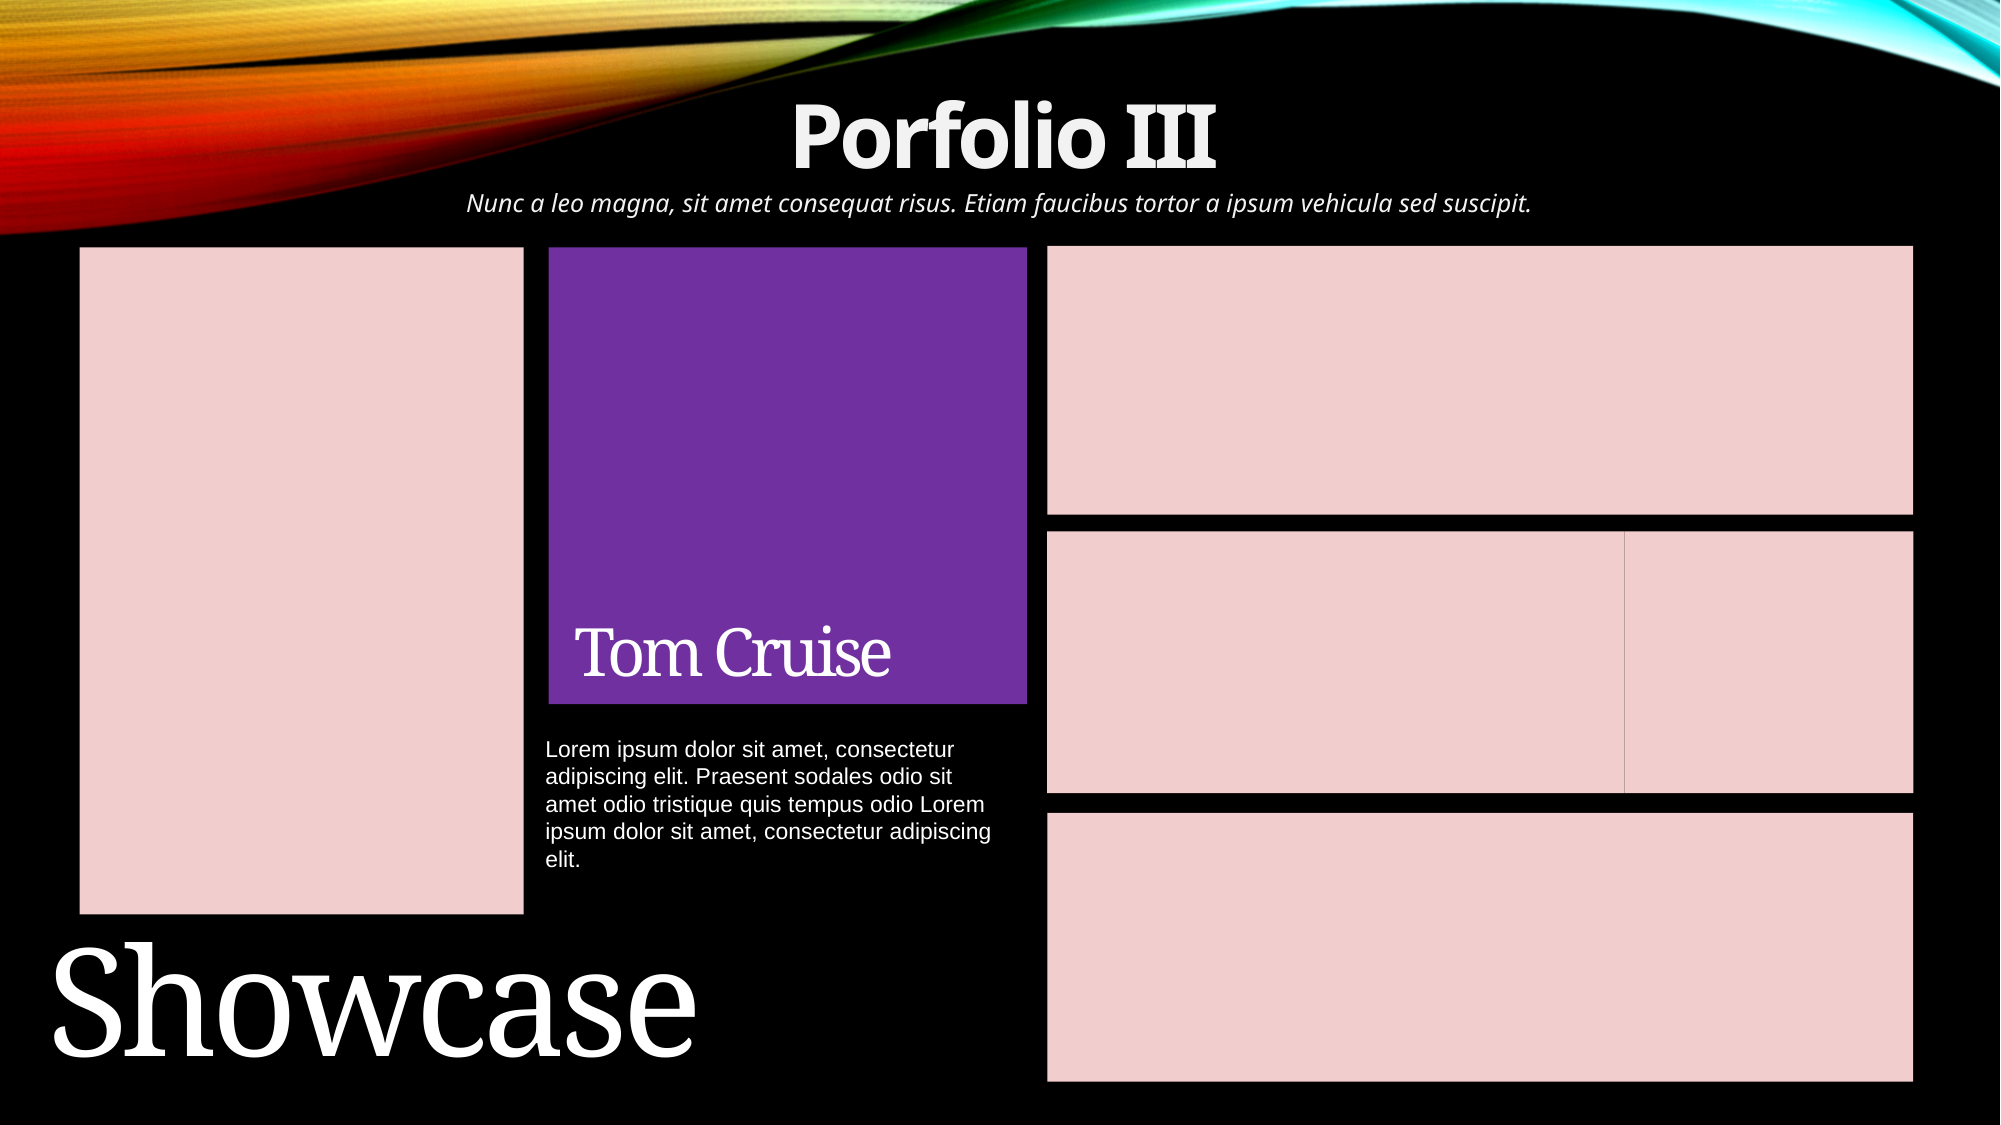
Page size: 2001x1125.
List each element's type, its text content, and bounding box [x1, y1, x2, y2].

text_box Porfolio III [778, 74, 1230, 182]
text_box Nunc a leo magna, sit amet consequat risus. Etiam faucibus tortor a ipsum vehicula sed suscipit. [123, 182, 1884, 223]
text_box Lorem ipsum dolor sit amet, consectetur adipiscing elit. Praesent sodales odio sit amet odio tristique quis tempus odio Lorem ipsum dolor sit amet, consectetur adipiscing elit. [530, 726, 1025, 879]
picture [0, 0, 2000, 237]
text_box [1046, 244, 1914, 516]
text_box Showcase [32, 899, 718, 1095]
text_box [1046, 530, 1335, 794]
text_box [548, 246, 1028, 705]
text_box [1046, 811, 1914, 1083]
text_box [79, 247, 525, 915]
text_box Tom Cruise [559, 602, 910, 698]
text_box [1624, 530, 1914, 794]
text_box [1335, 530, 1624, 794]
